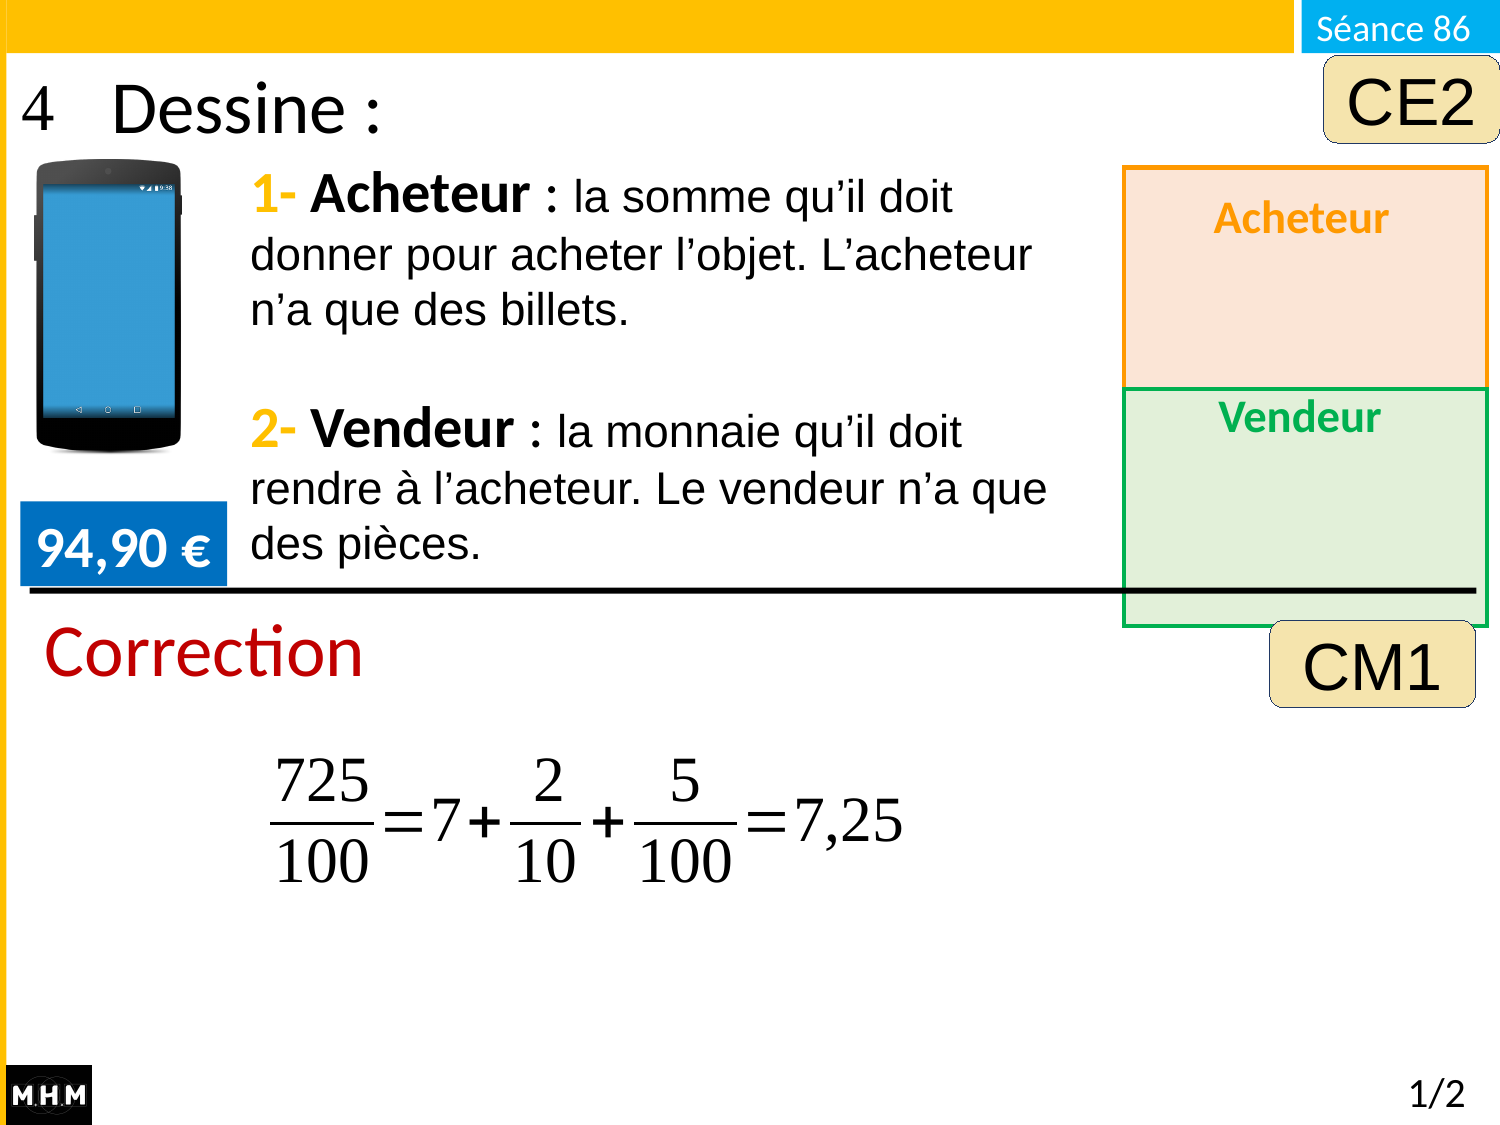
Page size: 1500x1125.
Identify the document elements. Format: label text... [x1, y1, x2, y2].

title Dessine : [96, 60, 413, 160]
picture [6, 1065, 92, 1125]
list 1/2 [1373, 1064, 1500, 1125]
text_box [1122, 387, 1489, 628]
text_box CE2 [1323, 55, 1500, 144]
text_box 1- Acheteur : la somme qu’il doit donner pour acheter l’objet. L’acheteur n’a que des billets. 2- Vendeur : la monnaie qu’il doit rendre à l’acheteur. Le vendeur n’a que des pièces. [235, 133, 1103, 591]
text_box Acheteur [1198, 167, 1421, 252]
picture [33, 159, 183, 455]
text_box 94,90 € [20, 501, 228, 587]
text_box Correction [30, 602, 407, 702]
text_box CM1 [1269, 620, 1476, 708]
text_box Vendeur [1203, 366, 1418, 451]
text_box [1122, 165, 1489, 387]
